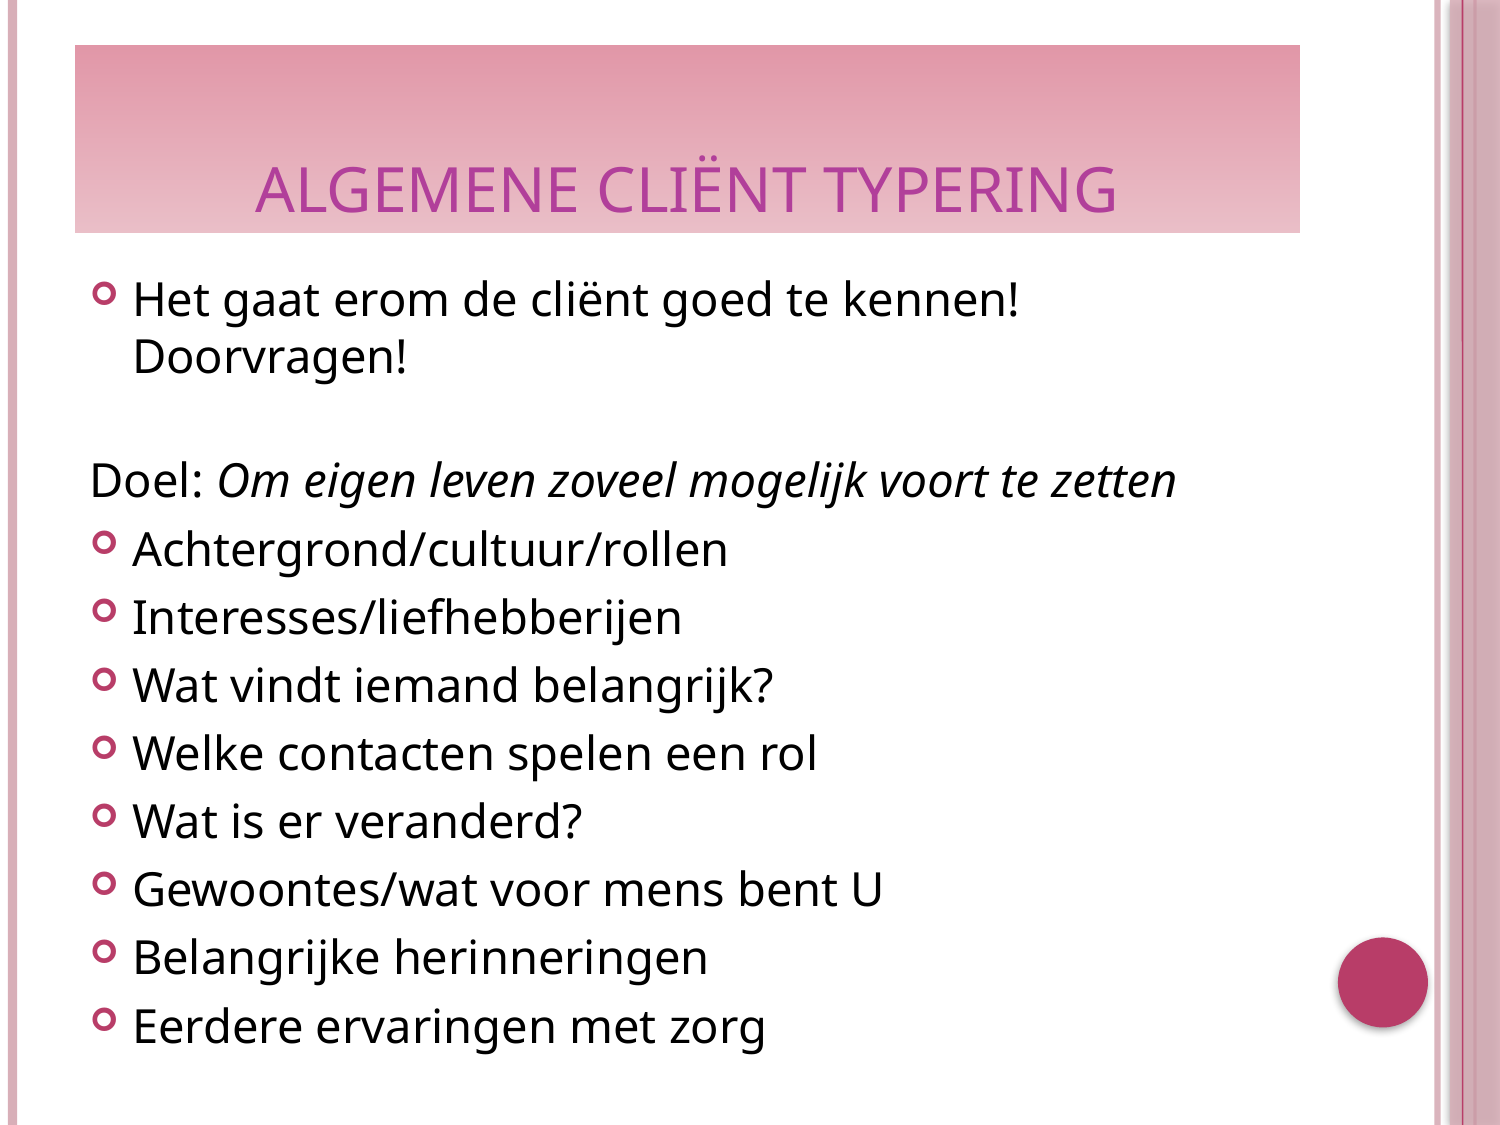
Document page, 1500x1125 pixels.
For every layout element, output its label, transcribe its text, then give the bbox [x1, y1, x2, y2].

title Algemene cliënt typering [75, 45, 1300, 233]
list Het gaat erom de cliënt goed te kennen! Doorvragen! Doel: Om eigen leven zoveel mogelijk voort te zetten Achtergrond/cultuur/rollen Interesses/liefhebberijen Wat vindt iemand belangrijk? Welke contacten spelen een rol Wat is er veranderd? Gewoontes/wat voor mens bent U Belangrijke herinneringen Eerdere ervaringen met zorg [75, 262, 1300, 1062]
